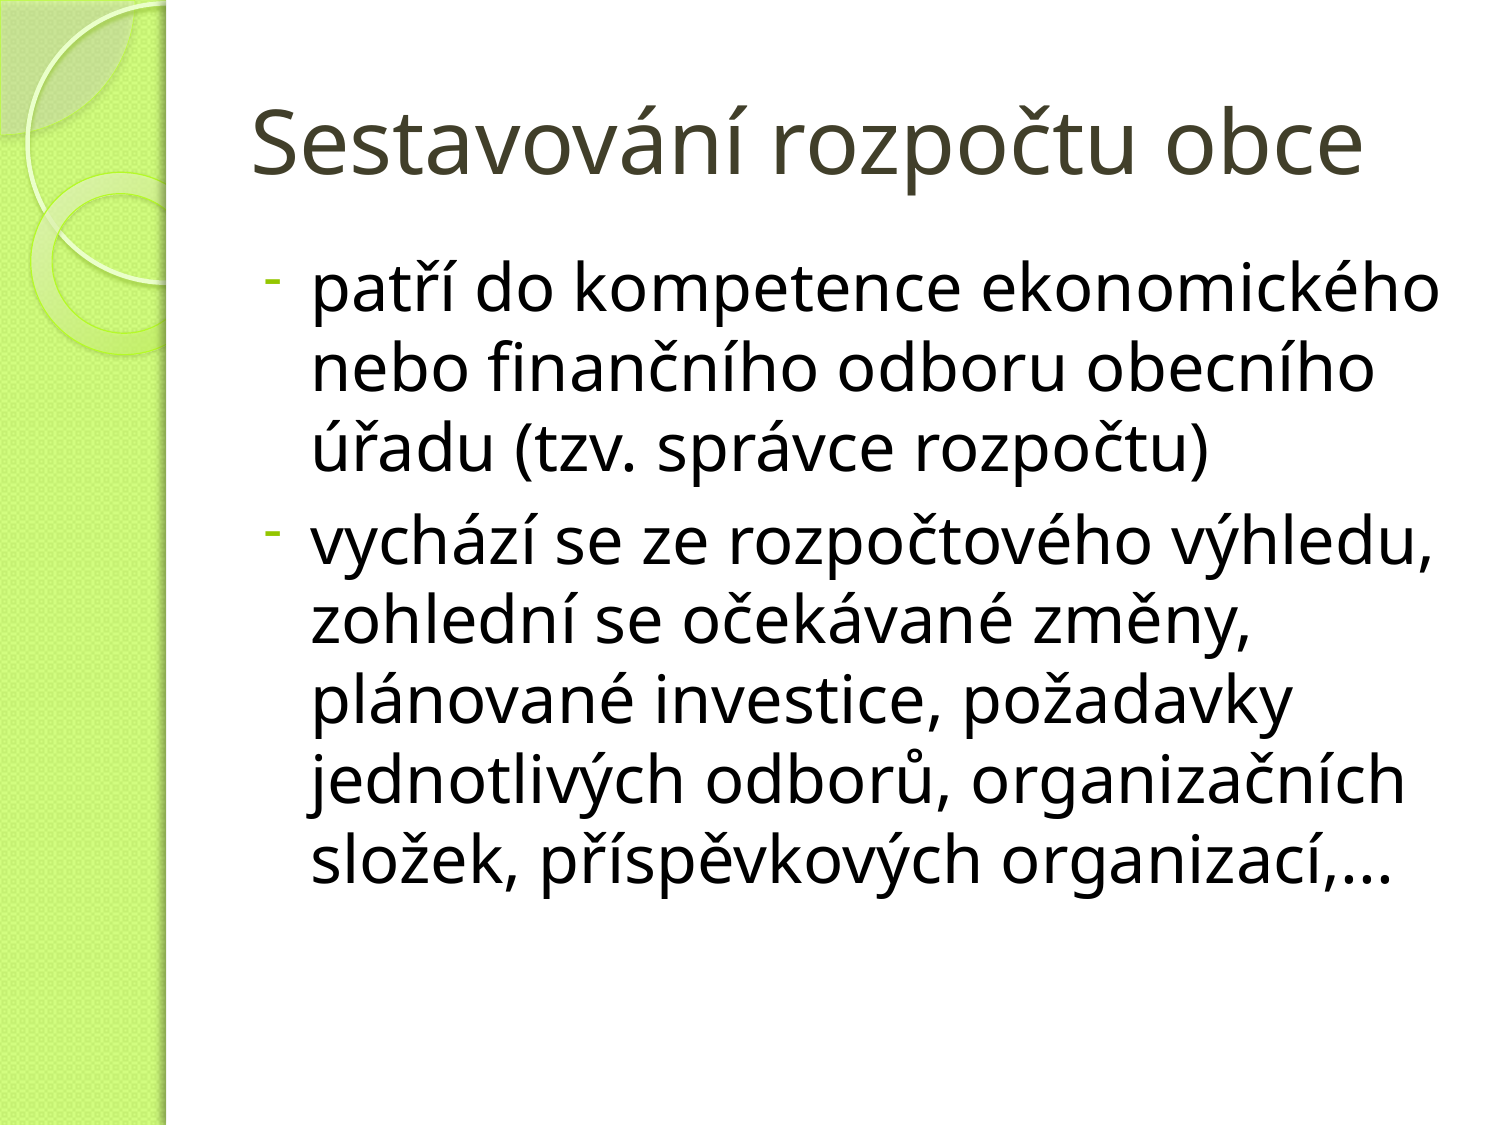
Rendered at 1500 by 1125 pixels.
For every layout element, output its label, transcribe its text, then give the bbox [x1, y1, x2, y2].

title Sestavování rozpočtu obce [235, 45, 1466, 233]
list patří do kompetence ekonomického nebo finančního odboru obecního úřadu (tzv. správce rozpočtu) vychází se ze rozpočtového výhledu, zohlední se očekávané změny, plánované investice, požadavky jednotlivých odborů, organizačních složek, příspěvkových organizací,... [235, 237, 1466, 1025]
